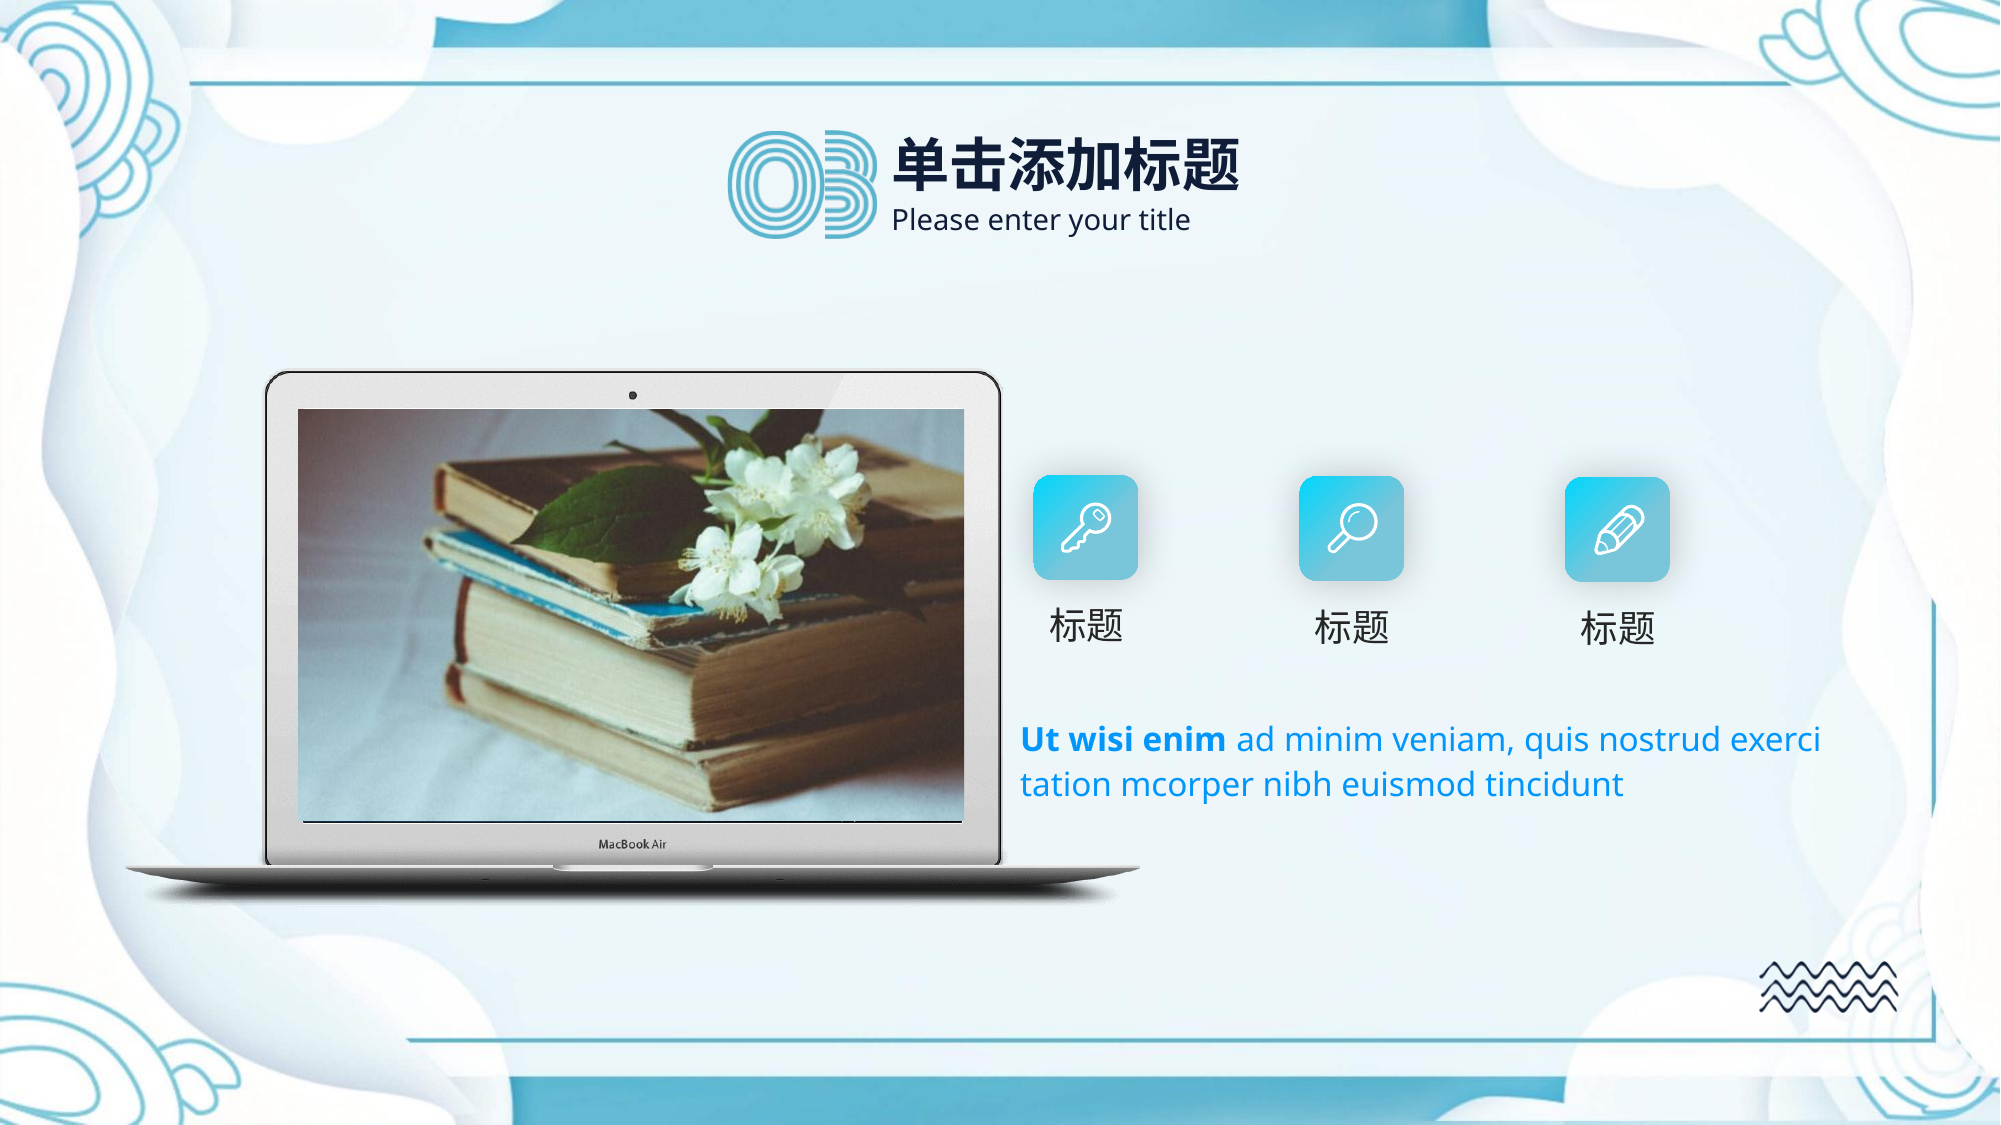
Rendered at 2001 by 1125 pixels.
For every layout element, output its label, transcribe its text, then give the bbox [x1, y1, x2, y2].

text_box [1299, 476, 1405, 581]
picture [0, 0, 2000, 1125]
text_box Ut wisi enim ad minim veniam, quis nostrud exerci tation mcorper nibh euismod tincidunt [1140, 705, 1857, 811]
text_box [1565, 477, 1670, 582]
text_box 标题 [1300, 593, 1405, 657]
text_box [727, 120, 1259, 245]
text_box 标题 [1565, 592, 1671, 658]
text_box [1033, 475, 1139, 580]
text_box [124, 367, 1140, 909]
